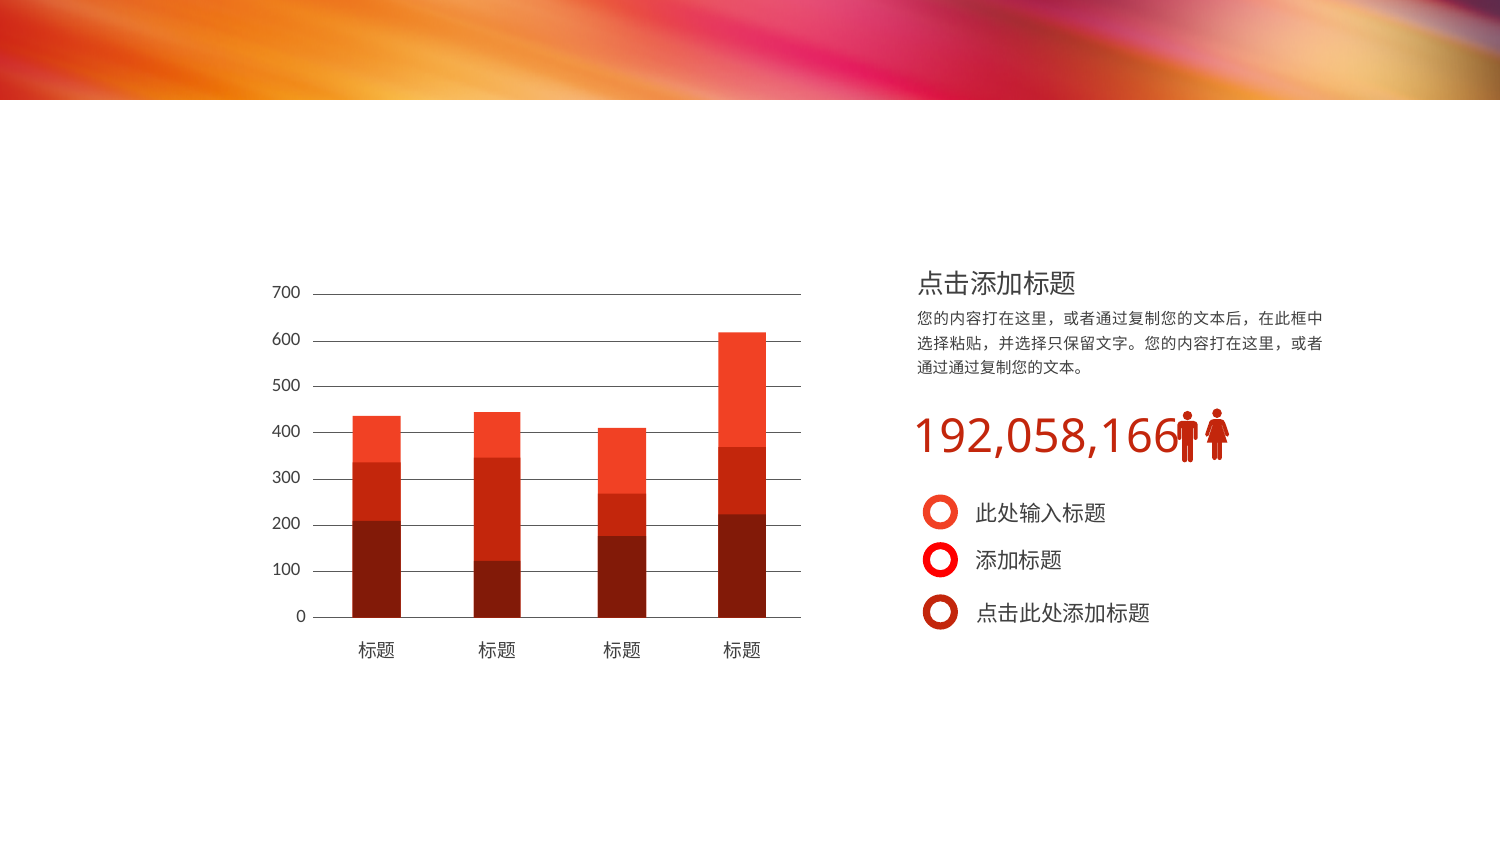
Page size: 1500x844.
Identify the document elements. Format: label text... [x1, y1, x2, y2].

text_box [597, 427, 647, 493]
text_box 添加标题 [966, 542, 1073, 578]
text_box 200 [262, 506, 310, 539]
text_box [352, 415, 401, 462]
text_box 标题 [348, 634, 406, 667]
text_box 400 [262, 413, 310, 446]
text_box [352, 462, 401, 520]
text_box [597, 493, 647, 536]
text_box 192,058,166 [903, 401, 1190, 467]
text_box [1177, 410, 1198, 463]
text_box 300 [262, 460, 310, 492]
text_box [597, 536, 647, 618]
text_box 600 [262, 321, 310, 354]
text_box 标题 [713, 634, 771, 667]
text_box [473, 560, 521, 618]
text_box [1205, 419, 1230, 461]
text_box 700 [262, 275, 310, 308]
text_box 500 [262, 367, 310, 400]
text_box 点击此处添加标题 [966, 594, 1160, 631]
text_box 您的内容打在这里，或者通过复制您的文本后，在此框中选择粘贴，并选择只保留文字。您的内容打在这里，或者通过通过复制您的文本。 [907, 298, 1332, 382]
text_box [718, 514, 766, 618]
text_box [922, 494, 958, 530]
text_box 此处输入标题 [966, 494, 1117, 531]
text_box [473, 457, 521, 560]
text_box [922, 542, 958, 578]
text_box 点击添加标题 [907, 250, 1092, 299]
text_box [718, 447, 766, 514]
text_box [1212, 408, 1222, 418]
text_box 标题 [593, 634, 651, 667]
text_box [352, 520, 401, 618]
text_box [718, 332, 766, 447]
text_box 0 [286, 598, 316, 631]
text_box [922, 594, 958, 630]
picture [0, 0, 1500, 100]
text_box 标题 [469, 634, 526, 667]
text_box 100 [262, 552, 310, 585]
text_box [473, 412, 521, 457]
